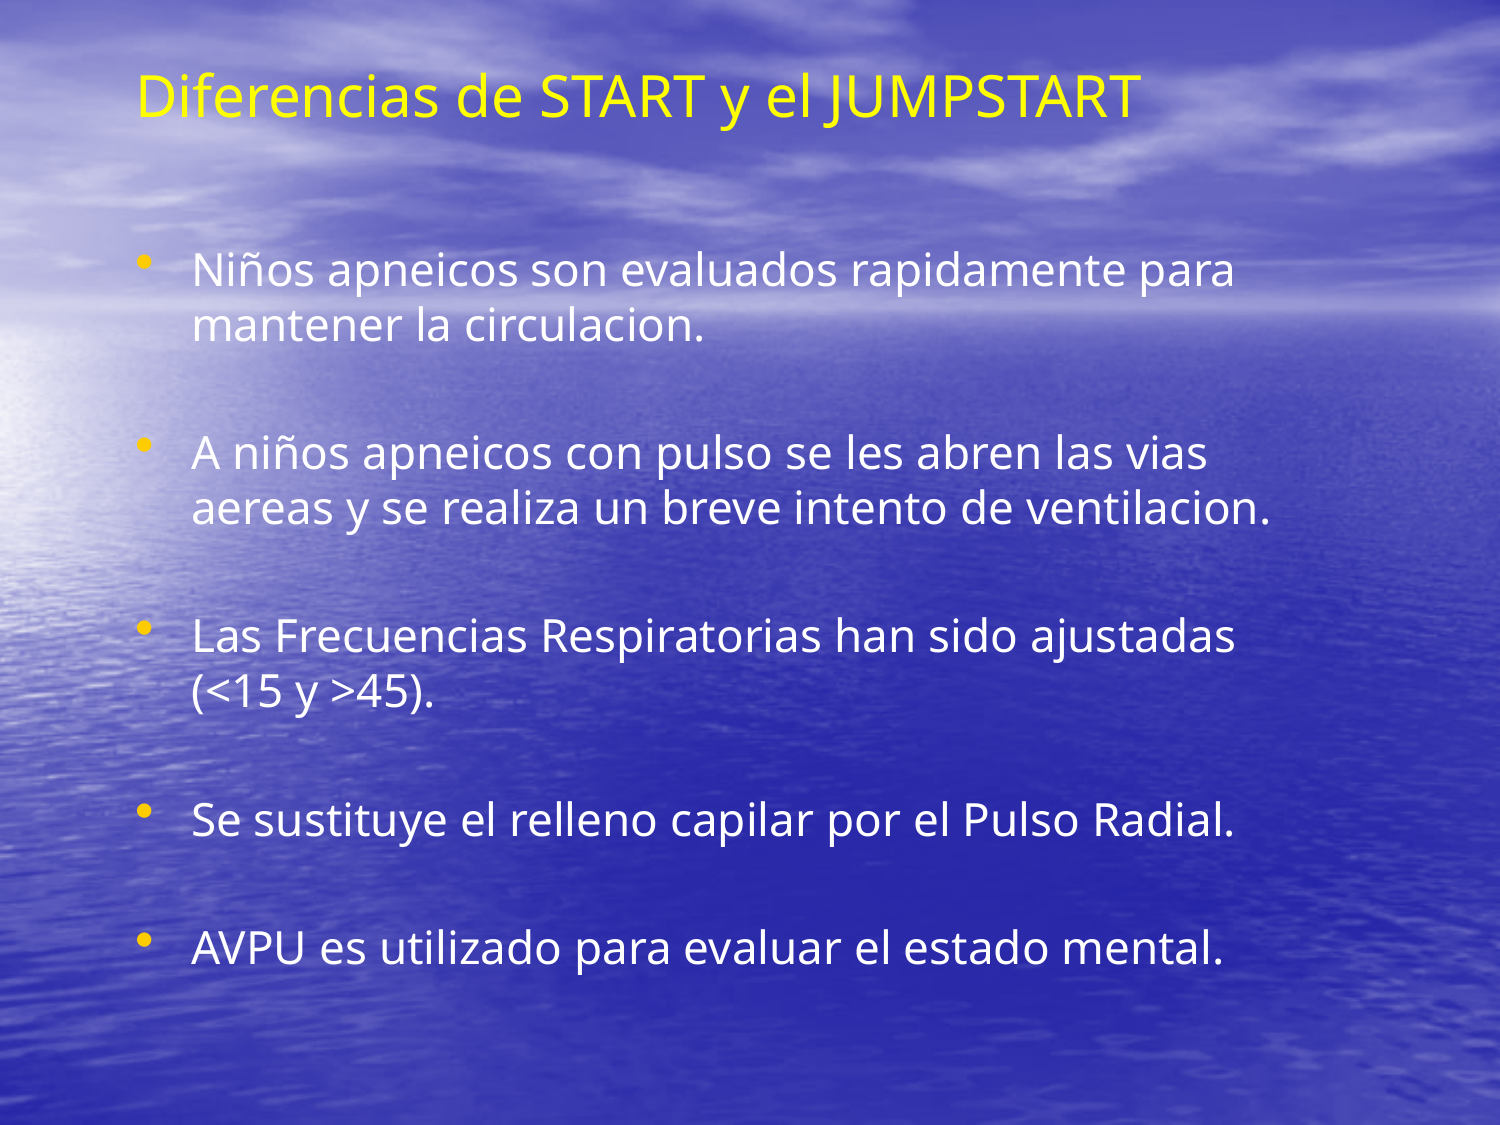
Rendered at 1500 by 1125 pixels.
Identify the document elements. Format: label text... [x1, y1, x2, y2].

title Diferencias de START y el JUMPSTART [119, 0, 1321, 188]
list Niños apneicos son evaluados rapidamente para mantener la circulacion. A niños apneicos con pulso se les abren las vias aereas y se realiza un breve intento de ventilacion. Las Frecuencias Respiratorias han sido ajustadas (<15 y >45). Se sustituye el relleno capilar por el Pulso Radial. AVPU es utilizado para evaluar el estado mental. [119, 232, 1321, 977]
